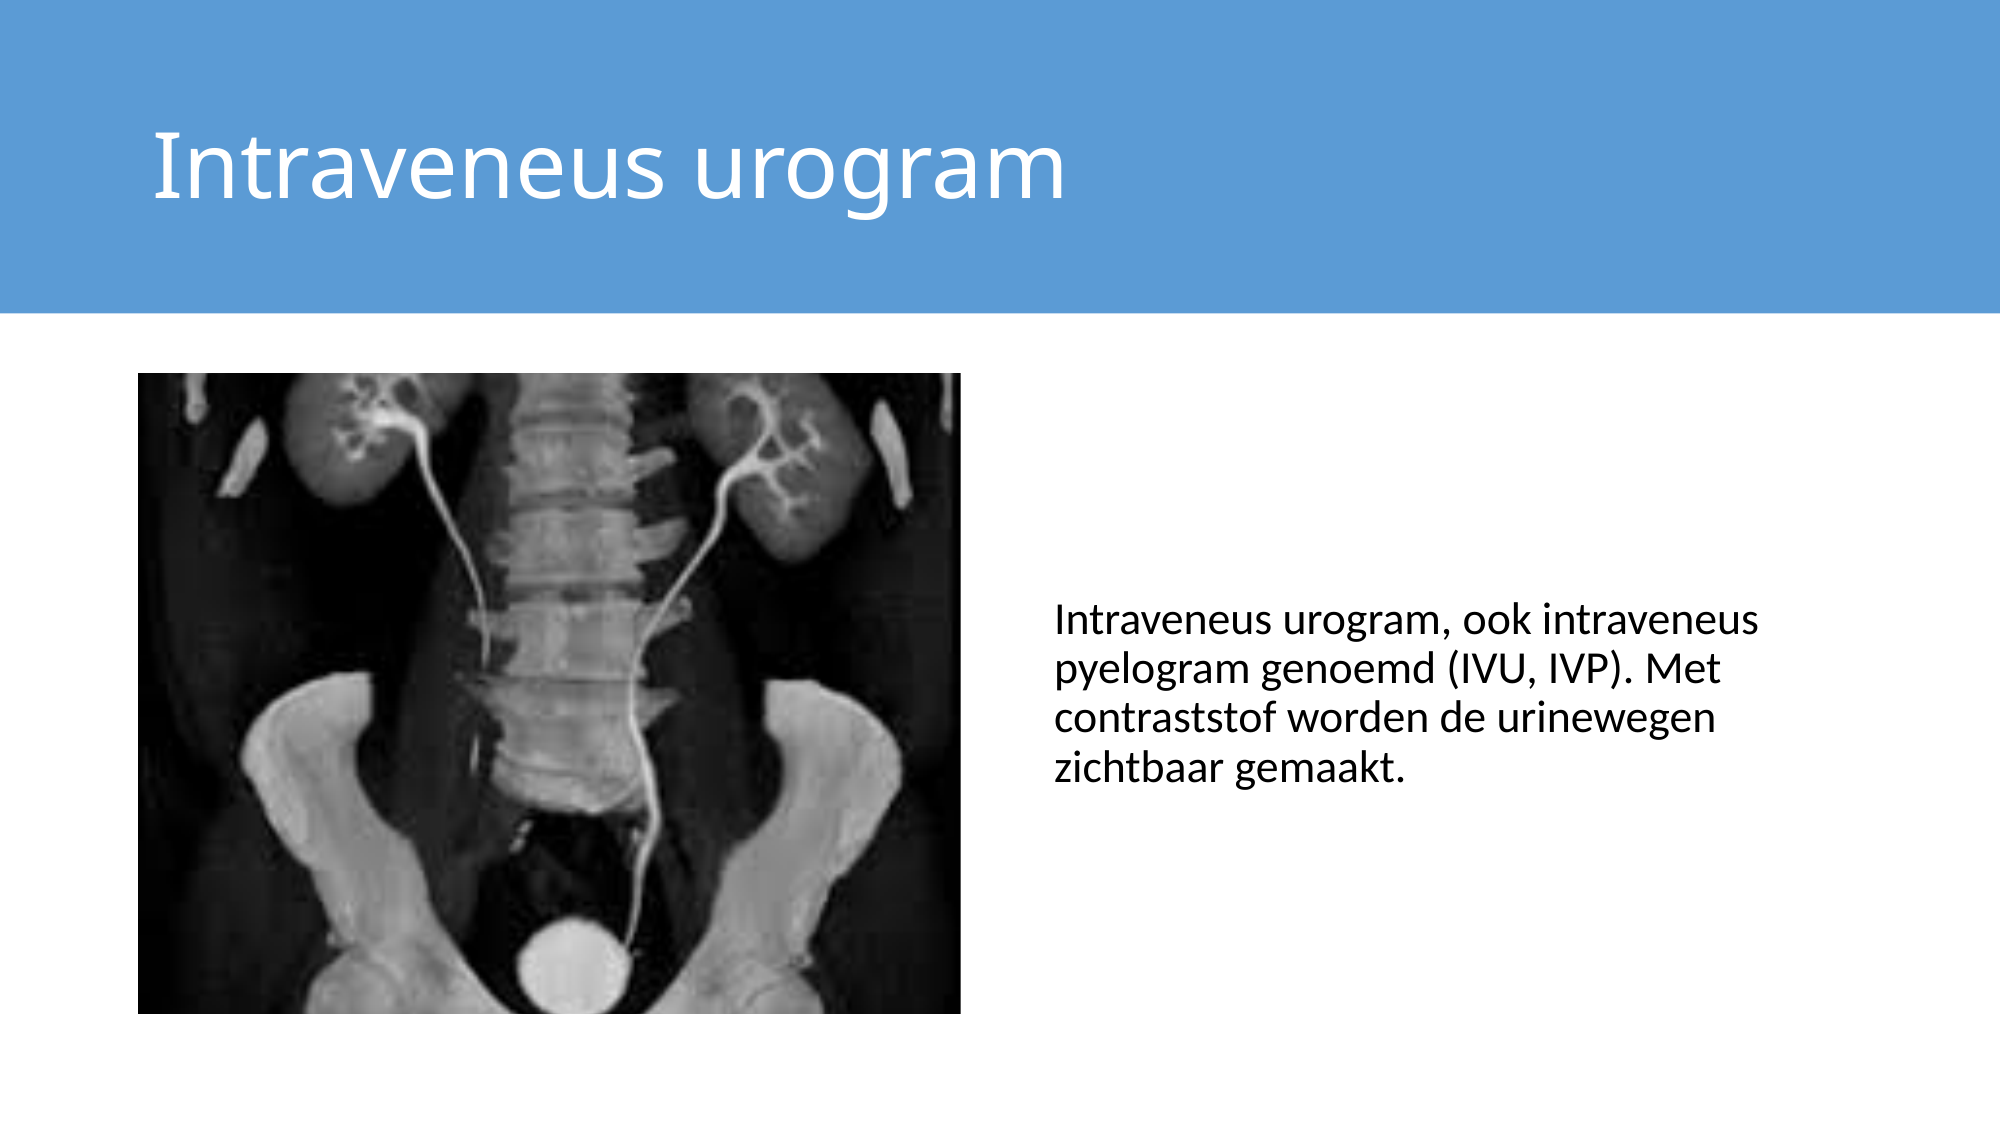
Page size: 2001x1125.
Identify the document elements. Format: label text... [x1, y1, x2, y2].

list Intraveneus urogram, ook intraveneus pyelogram genoemd (IVU, IVP). Met contraststof worden de urinewegen zichtbaar gemaakt. [1039, 373, 1862, 1014]
title Intraveneus urogram [137, 60, 1863, 278]
text_box [0, 0, 2000, 314]
picture [137, 373, 961, 1014]
